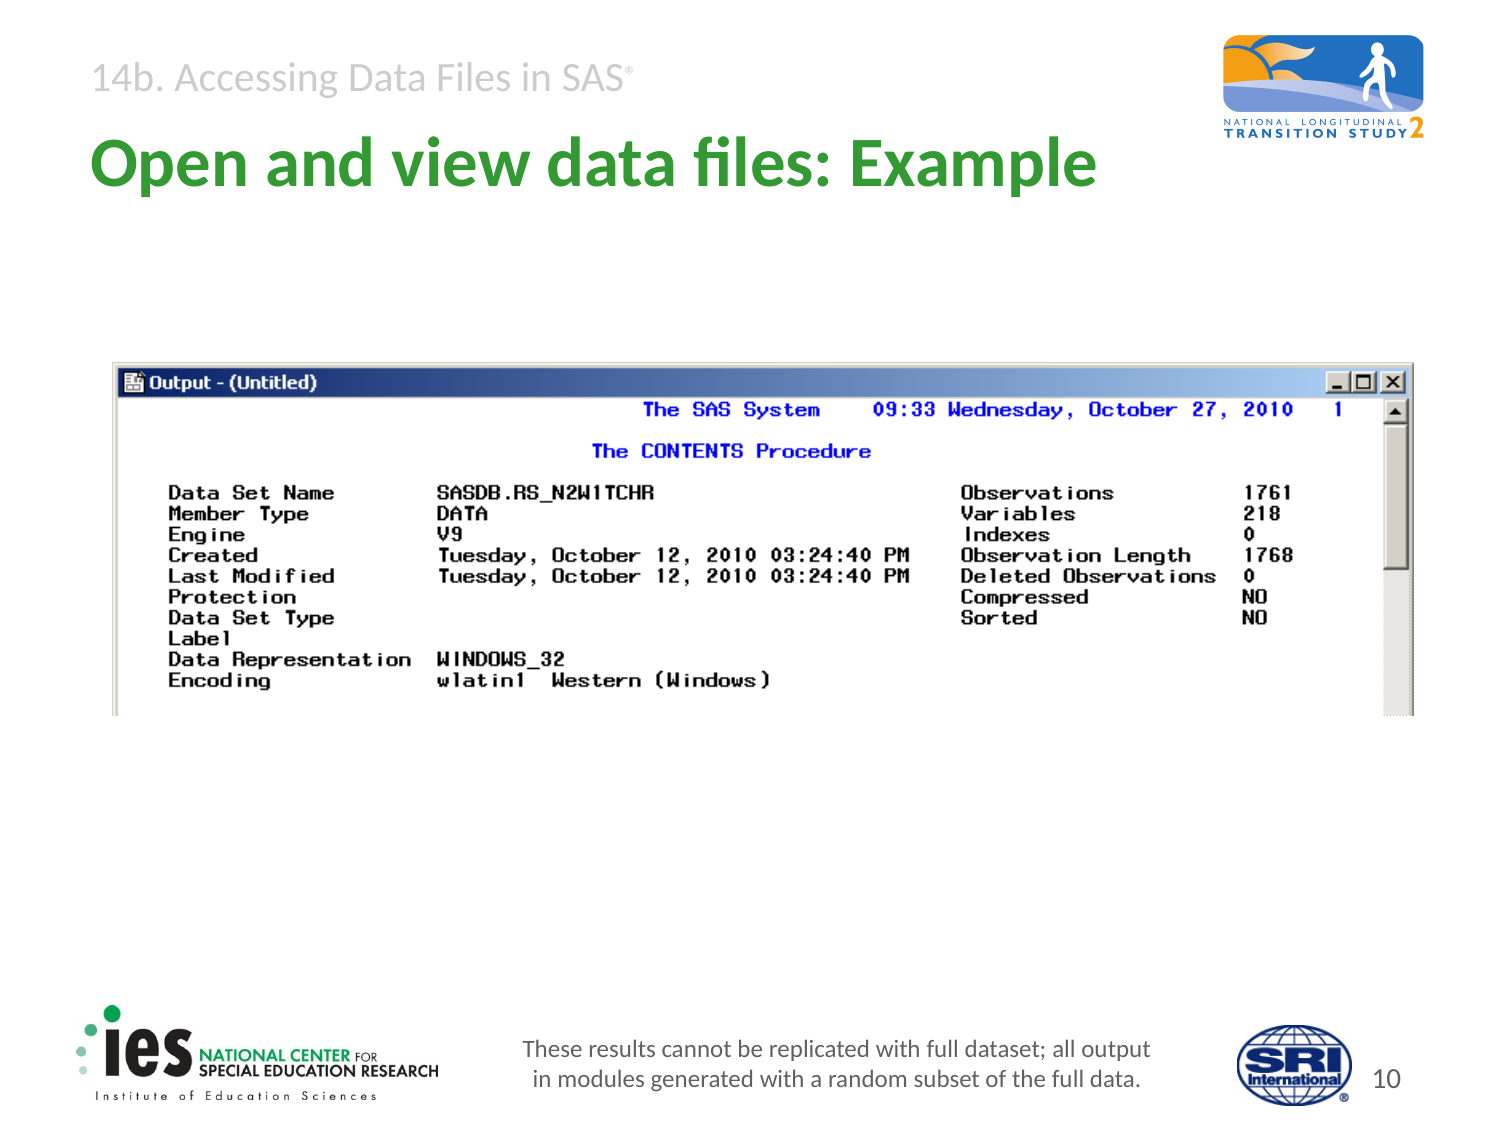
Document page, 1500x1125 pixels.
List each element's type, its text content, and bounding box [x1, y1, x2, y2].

picture [76, 1005, 438, 1100]
slide_number 9 [1312, 1051, 1417, 1125]
title Open and view data files: Example [74, 90, 1426, 226]
footer These results cannot be replicated with full dataset; all output in modules generated with a random subset of the full data. [437, 1024, 1238, 1104]
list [112, 362, 1414, 716]
picture [1237, 1025, 1352, 1106]
